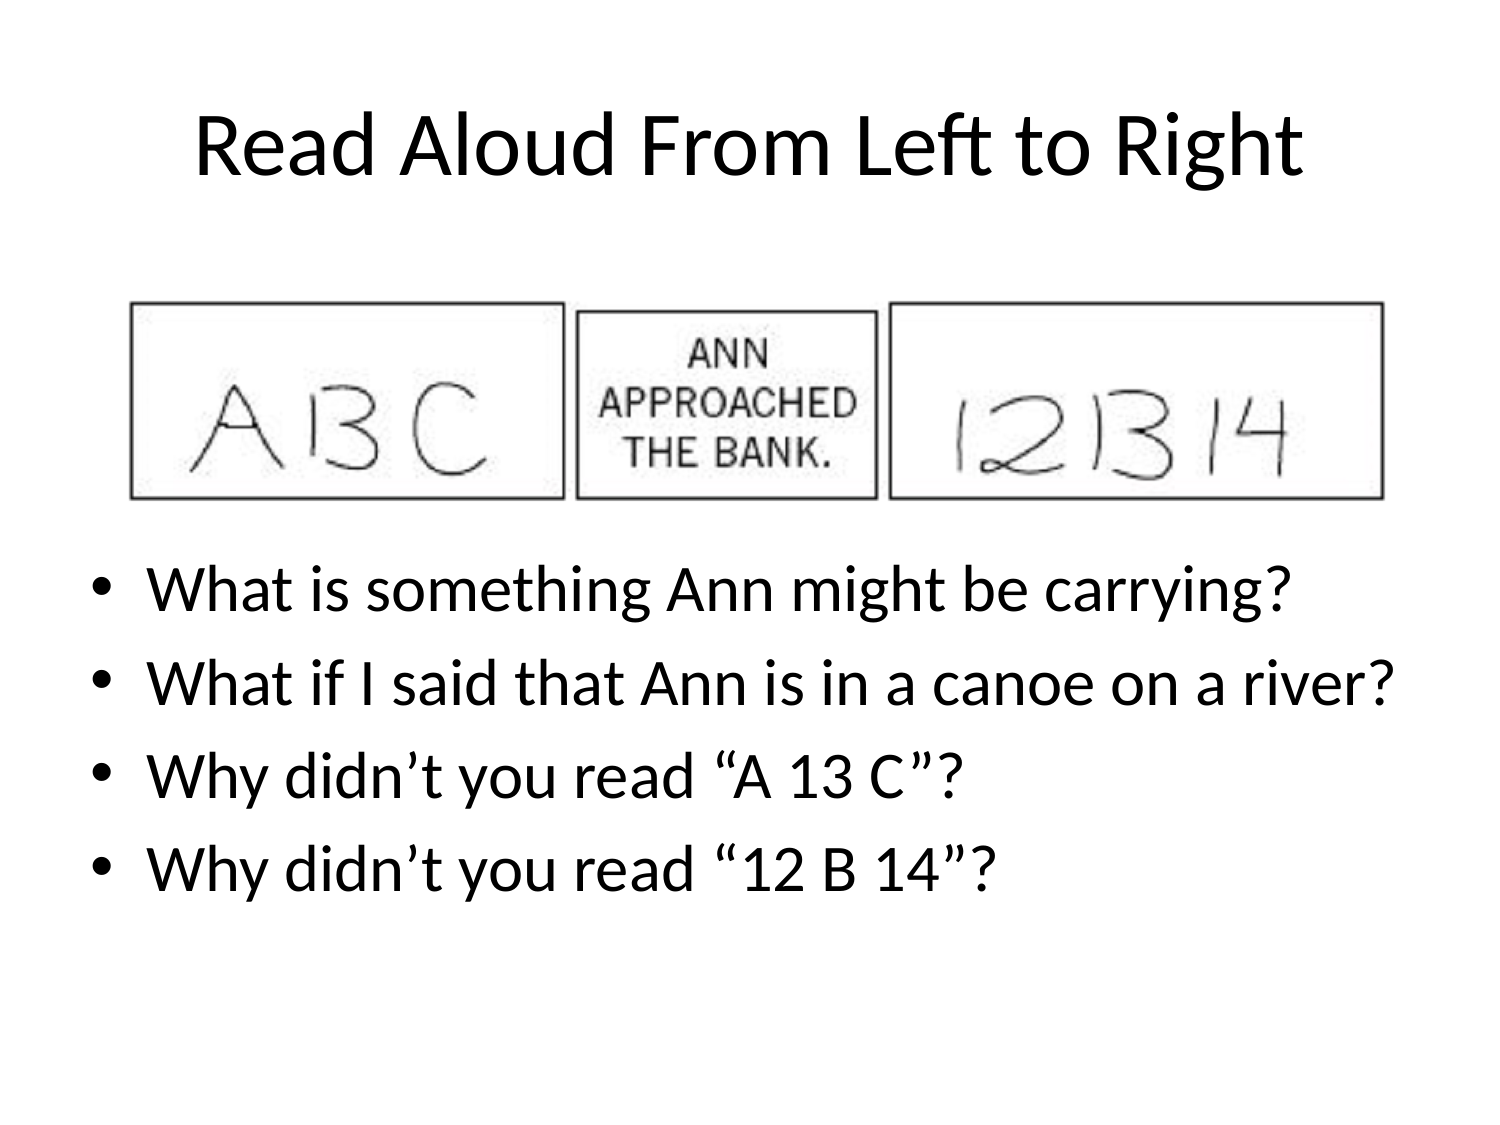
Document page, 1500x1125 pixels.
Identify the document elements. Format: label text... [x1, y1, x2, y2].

picture [124, 299, 1388, 502]
list What is something Ann might be carrying? What if I said that Ann is in a canoe on a river? Why didn’t you read “A 13 C”? Why didn’t you read “12 B 14”? [75, 537, 1425, 1005]
title Read Aloud From Left to Right [75, 45, 1425, 233]
